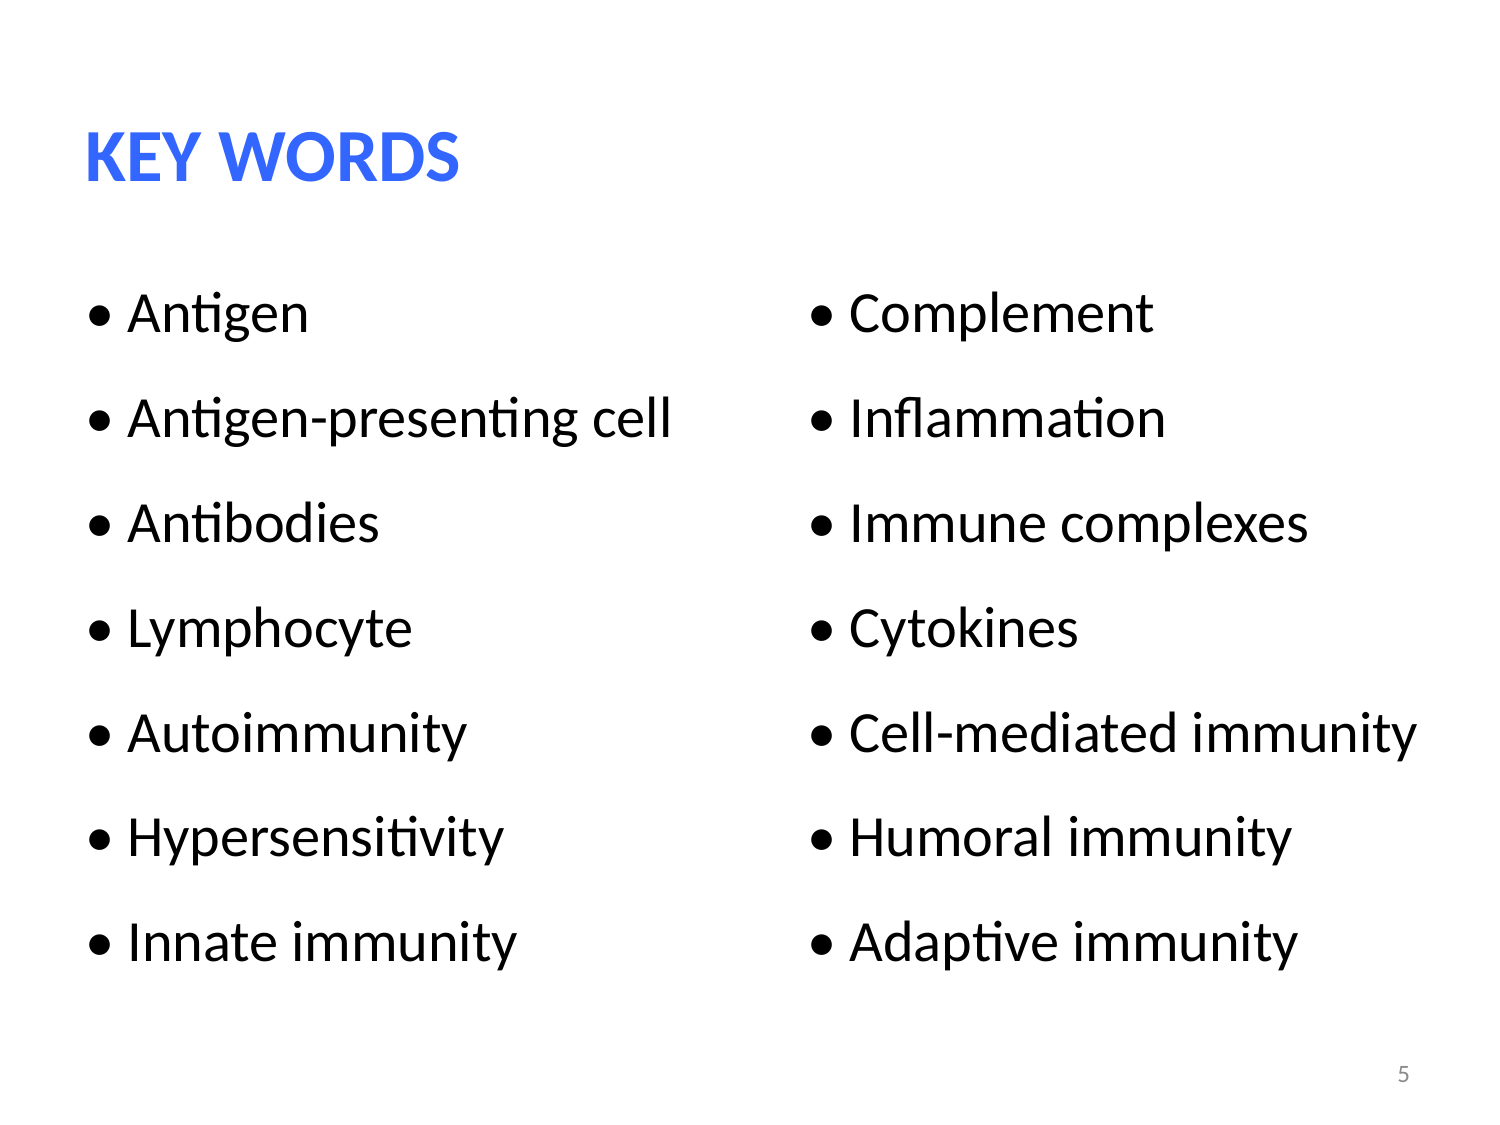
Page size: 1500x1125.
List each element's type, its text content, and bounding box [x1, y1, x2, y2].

text_box • Antigen • Antigen-presenting cell • Antibodies • Lymphocyte • Autoimmunity • Hypersensitivity • Innate immunity [70, 231, 746, 1051]
text_box • Complement • Inflammation • Immune complexes • Cytokines • Cell-mediated immunity • Humoral immunity • Adaptive immunity [792, 231, 1468, 1086]
text_box KEY WORDS [70, 99, 821, 205]
slide_number 4 [1074, 1042, 1425, 1103]
